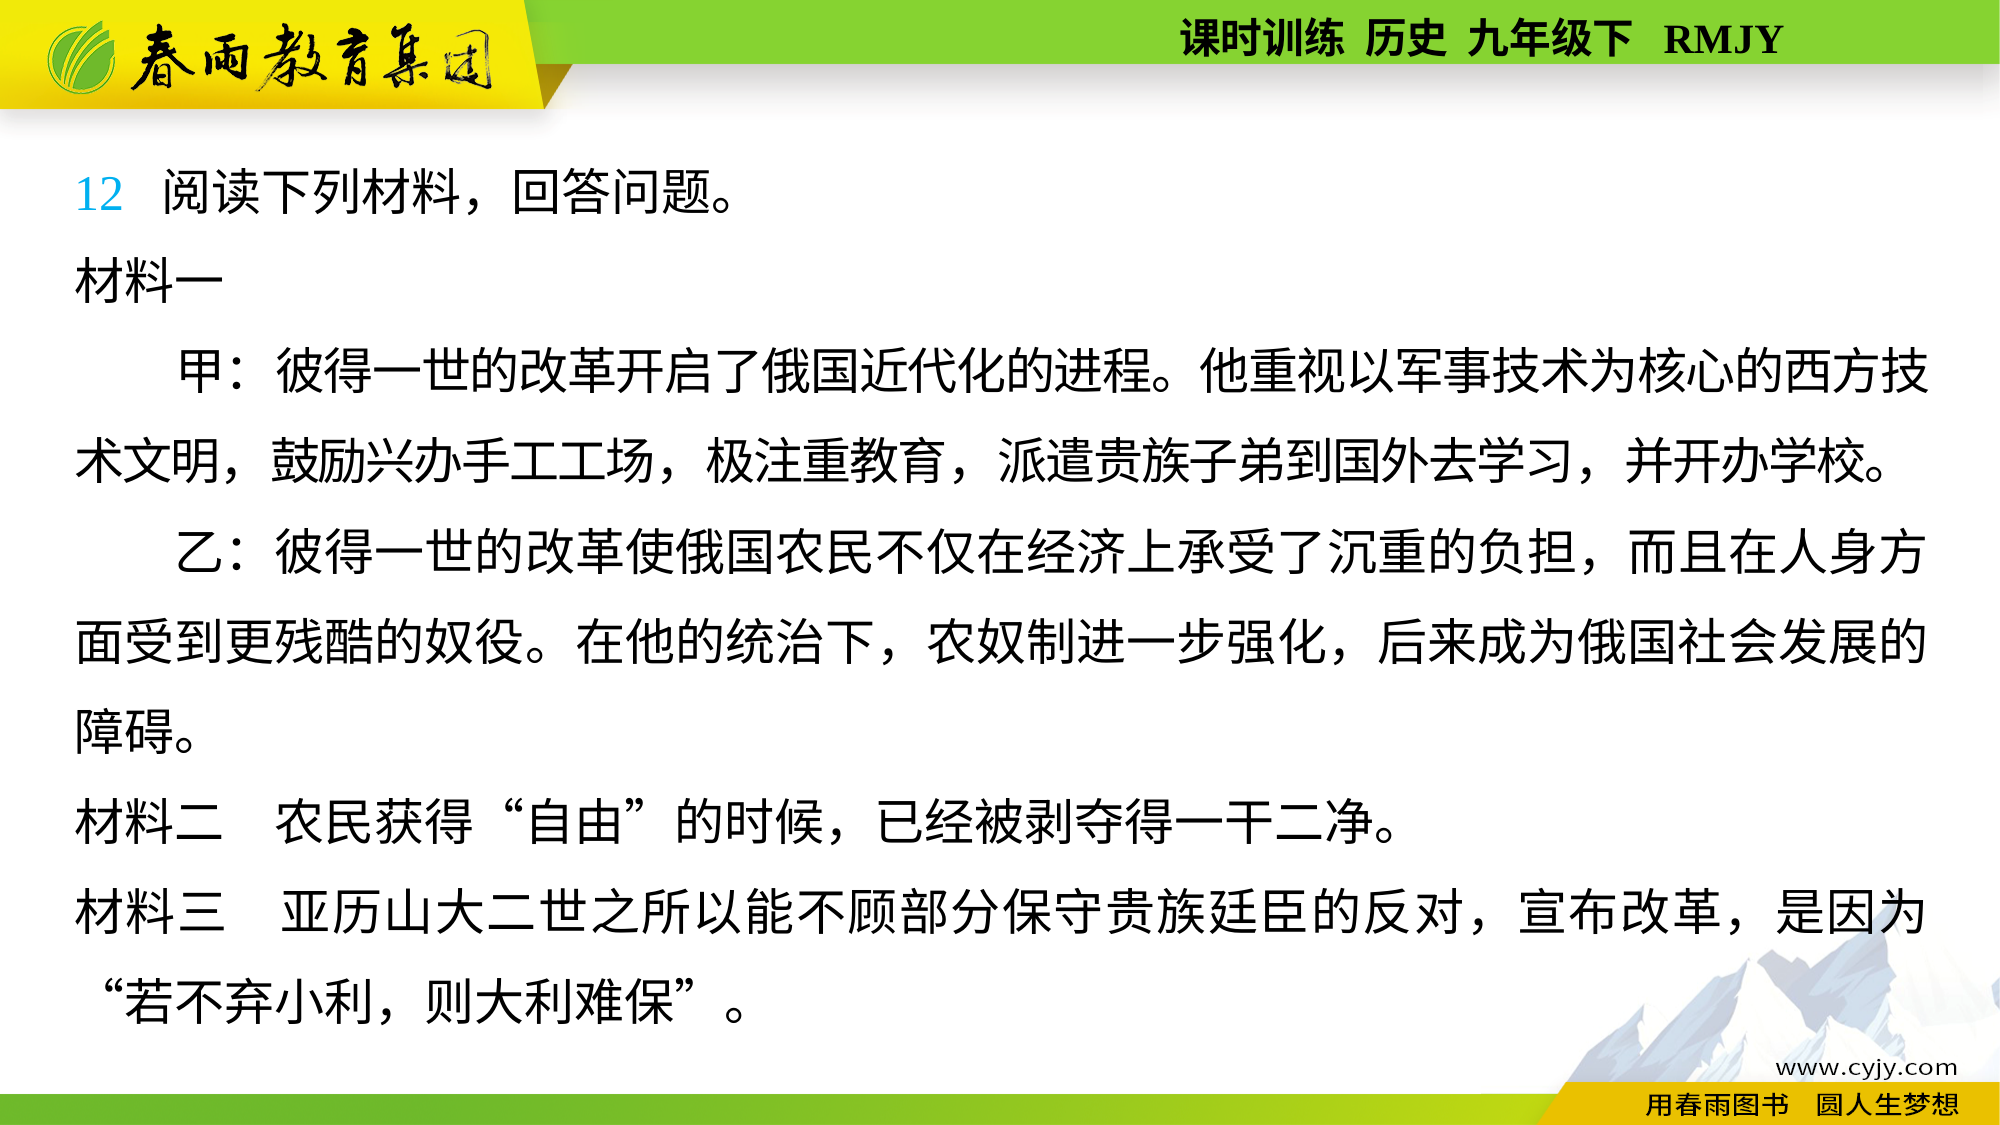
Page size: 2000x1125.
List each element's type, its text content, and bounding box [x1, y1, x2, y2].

list 12 阅读下列材料，回答问题。 材料一 甲：彼得一世的改革开启了俄国近代化的进程。他重视以军事技术为核心的西方技术文明，鼓励兴办手工工场，极注重教育，派遣贵族子弟到国外去学习，并开办学校。 乙：彼得一世的改革使俄国农民不仅在经济上承受了沉重的负担，而且在人身方面受到更残酷的奴役。在他的统治下，农奴制进一步强化，后来成为俄国社会发展的障碍。 材料二 农民获得“自由”的时候，已经被剥夺得一干二净。 材料三 亚历山大二世之所以能不顾部分保守贵族廷臣的反对，宣布改革，是因为“若不弃小利，则大利难保”。 [59, 122, 1944, 1092]
picture [0, 0, 2000, 1125]
